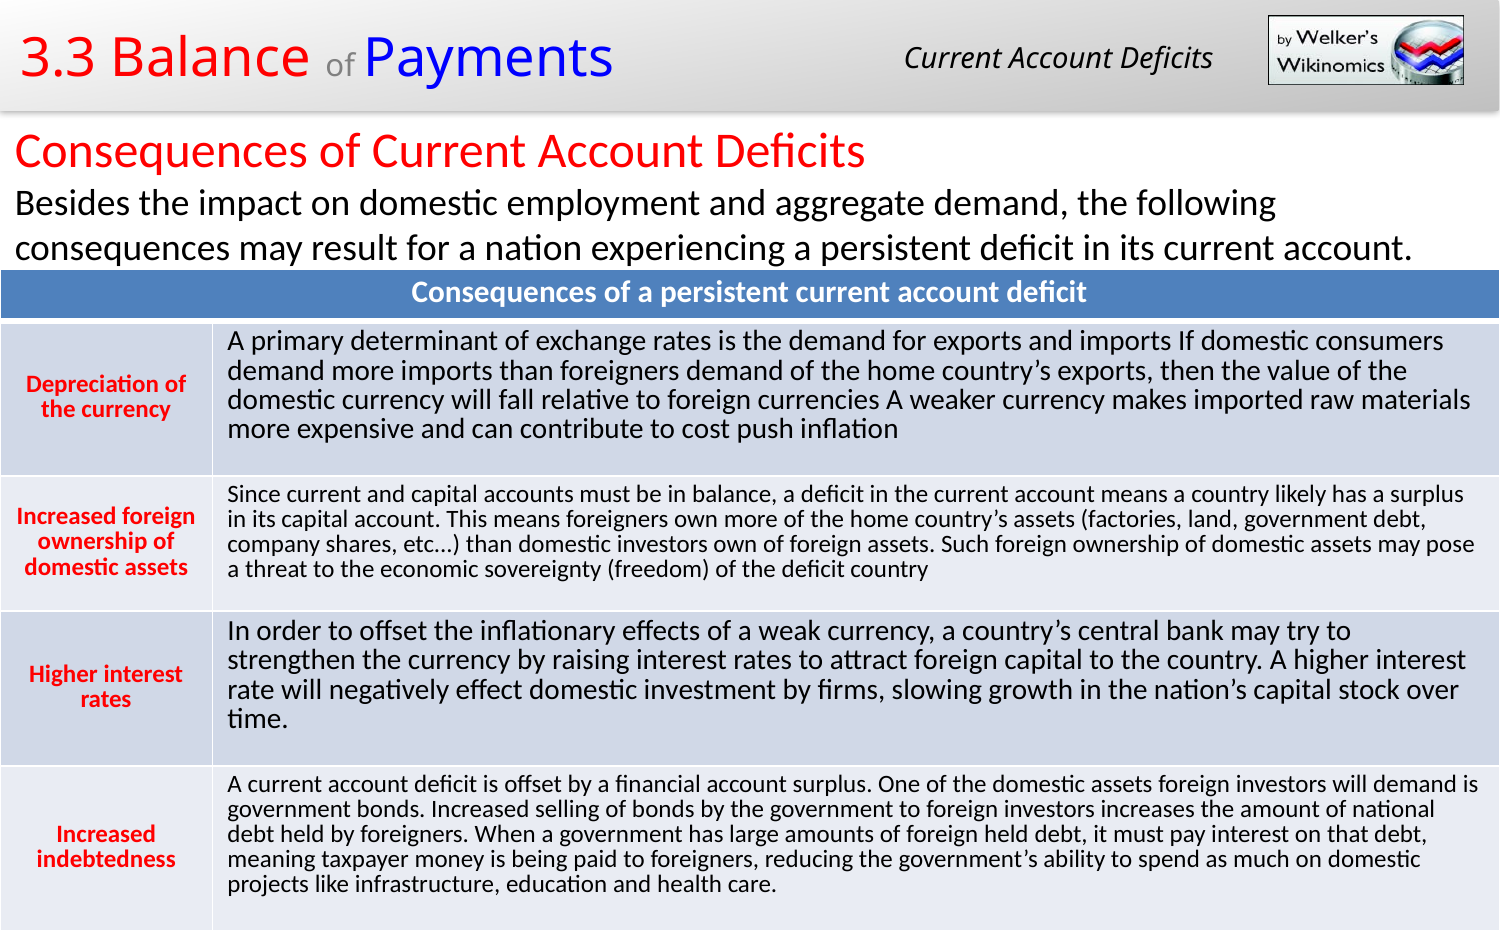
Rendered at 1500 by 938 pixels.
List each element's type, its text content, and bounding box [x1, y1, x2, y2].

table_cell Increased indebtedness [1, 767, 212, 930]
table_cell In order to offset the inflationary effects of a weak currency, a country’s central bank may try to strengthen the currency by raising interest rates to attract foreign capital to the country. A higher interest rate will negatively effect domestic investment by firms, slowing growth in the nation’s capital stock over time. [213, 612, 1499, 765]
text_box Consequences of Current Account Deficits Besides the impact on domestic employment and aggregate demand, the following consequences may result for a nation experiencing a persistent deficit in its current account. [0, 110, 1500, 268]
table_cell Since current and capital accounts must be in balance, a deficit in the current account means a country likely has a surplus in its capital account. This means foreigners own more of the home country’s assets (factories, land, government debt, company shares, etc...) than domestic investors own of foreign assets. Such foreign ownership of domestic assets may pose a threat to the economic sovereignty (freedom) of the deficit country [213, 477, 1499, 610]
table_cell A primary determinant of exchange rates is the demand for exports and imports If domestic consumers demand more imports than foreigners demand of the home country’s exports, then the value of the domestic currency will fall relative to foreign currencies A weaker currency makes imported raw materials more expensive and can contribute to cost push inflation [213, 324, 1499, 475]
table_cell Higher interest rates [1, 612, 212, 765]
table_cell Depreciation of the currency [1, 324, 212, 475]
table_cell Increased foreign ownership of domestic assets [1, 477, 212, 610]
picture [1268, 15, 1464, 85]
text_box Current Account Deficits [862, 33, 1256, 81]
table_cell A current account deficit is offset by a financial account surplus. One of the domestic assets foreign investors will demand is government bonds. Increased selling of bonds by the government to foreign investors increases the amount of national debt held by foreigners. When a government has large amounts of foreign held debt, it must pay interest on that debt, meaning taxpayer money is being paid to foreigners, reducing the government’s ability to spend as much on domestic projects like infrastructure, education and health care. [213, 767, 1499, 930]
table_header Consequences of a persistent current account deficit [1, 270, 1499, 318]
